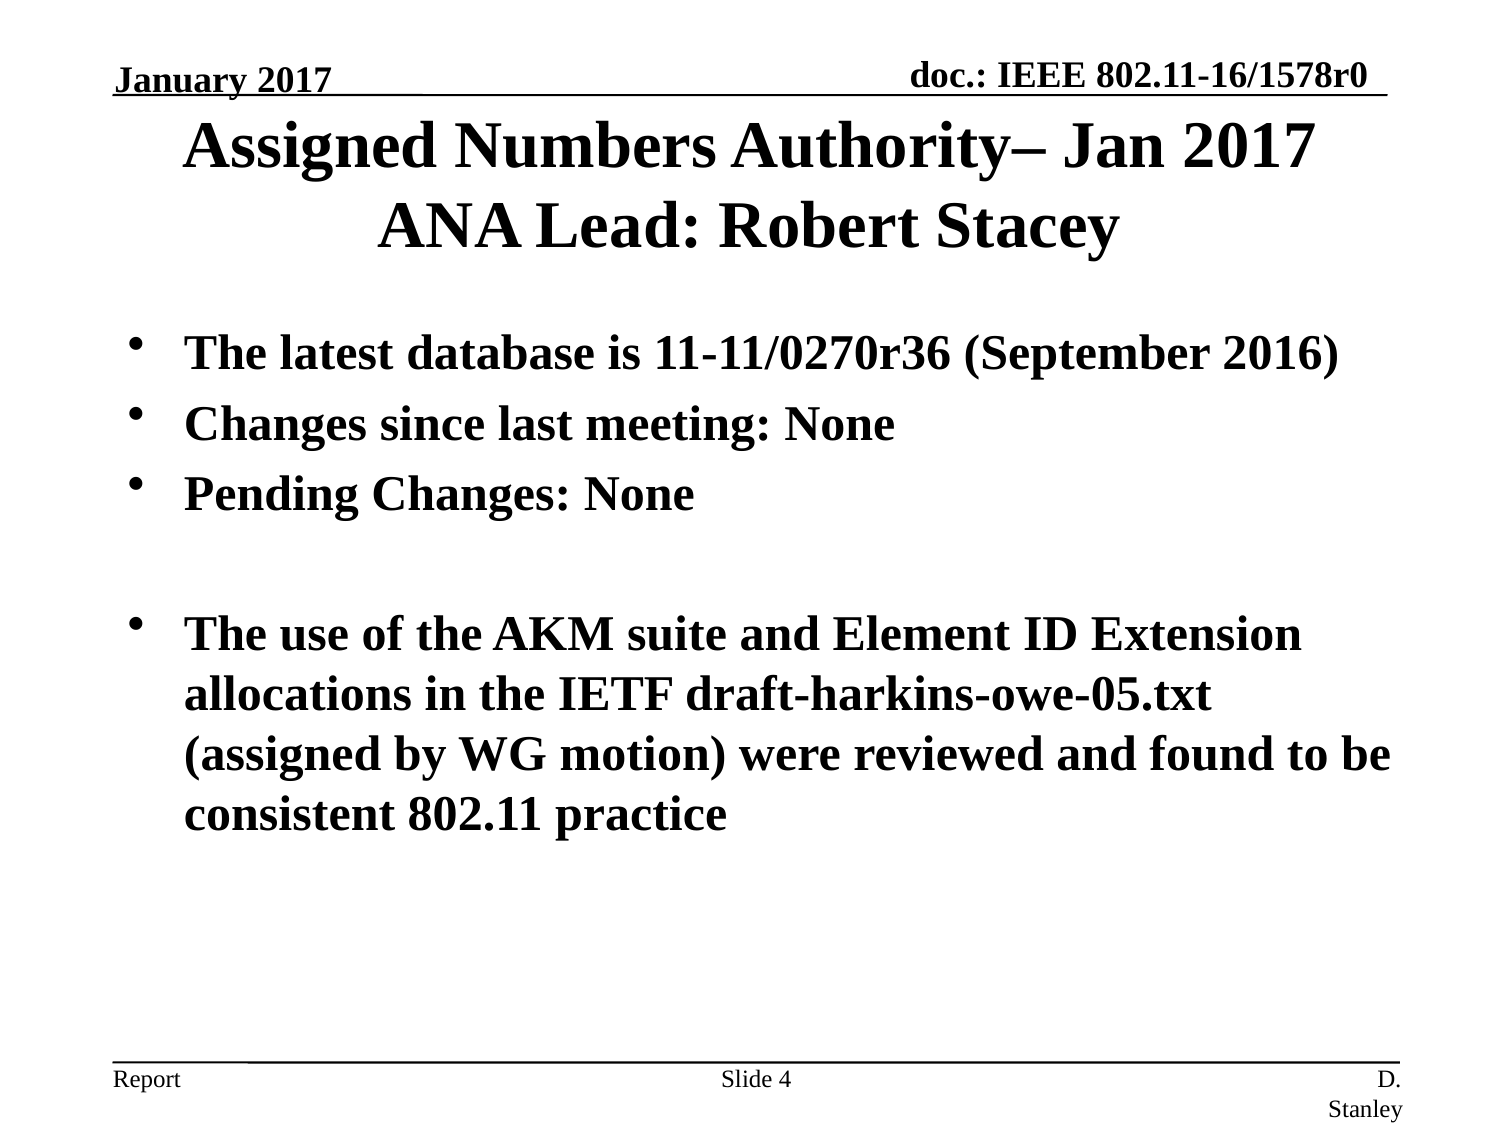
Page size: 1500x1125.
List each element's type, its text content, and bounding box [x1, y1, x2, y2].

title Assigned Numbers Authority– Jan 2017 ANA Lead: Robert Stacey [112, 125, 1388, 238]
list The latest database is 11-11/0270r36 (September 2016) Changes since last meeting: None Pending Changes: None The use of the AKM suite and Element ID Extension allocations in the IETF draft-harkins-owe-05.txt (assigned by WG motion) were reviewed and found to be consistent 802.11 practice [112, 312, 1425, 1000]
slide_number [114, 54, 335, 100]
footer D. Stanley, HP Enterprise [1325, 1062, 1402, 1093]
slide_number Slide 4 [721, 1062, 792, 1093]
